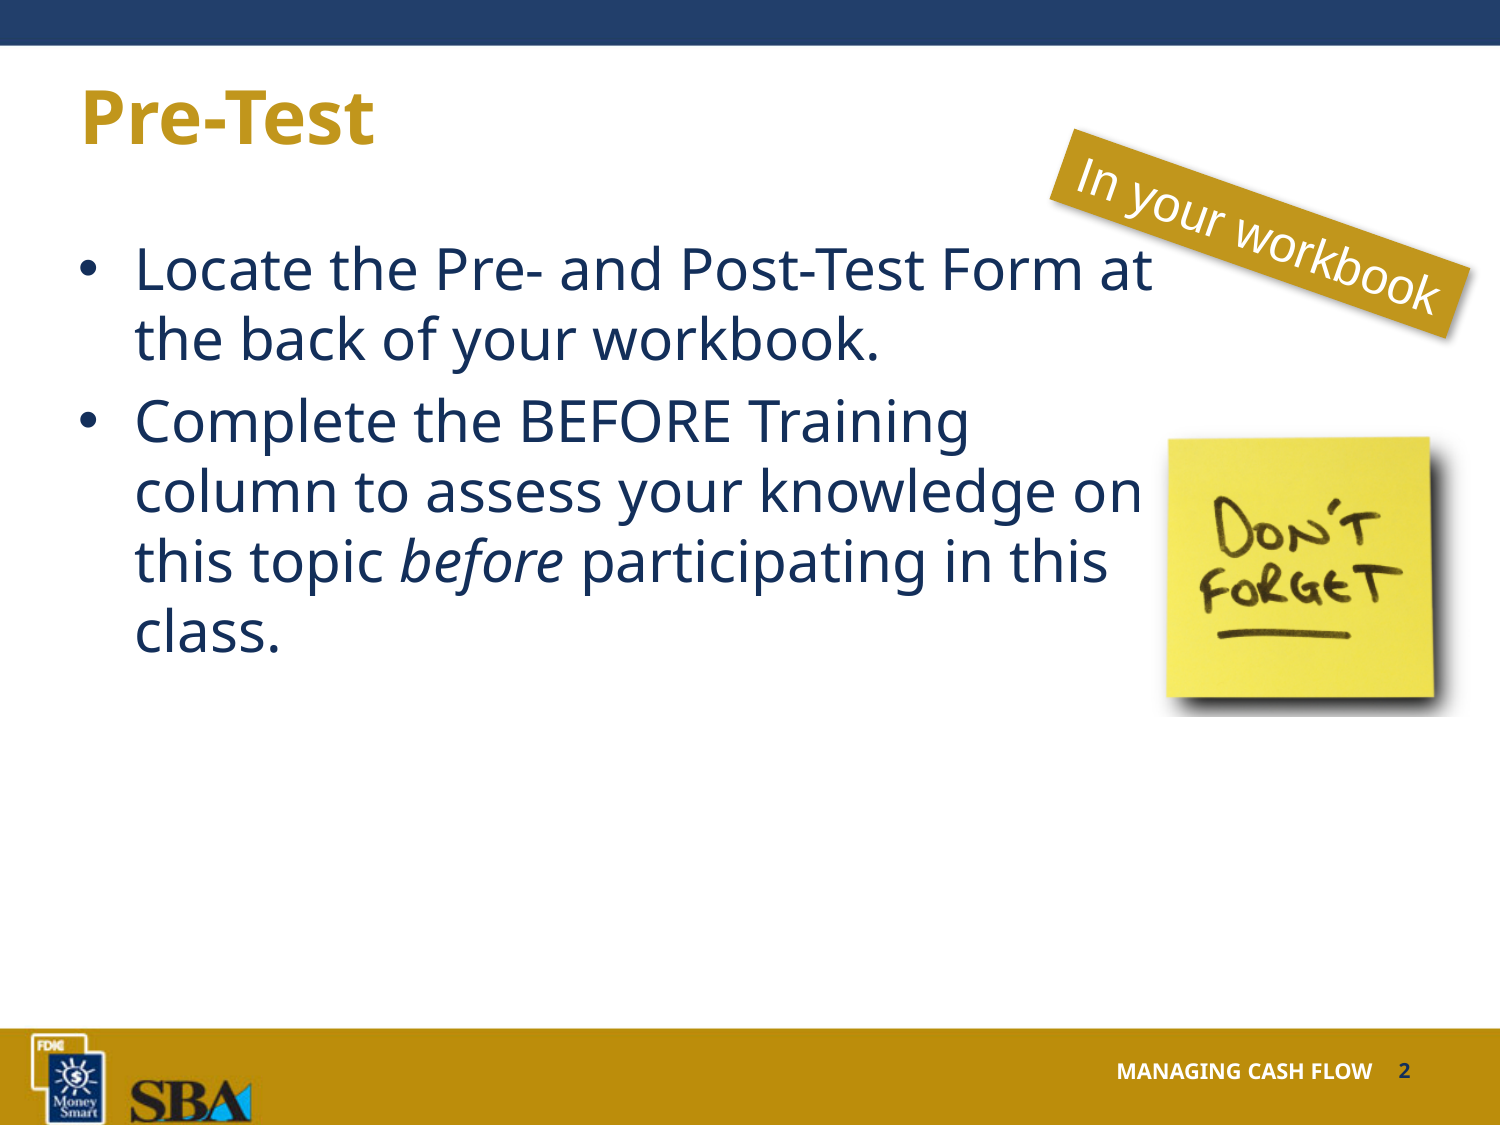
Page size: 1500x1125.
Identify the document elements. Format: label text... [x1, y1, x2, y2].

list Locate the Pre- and Post-Test Form at the back of your workbook. Complete the BEFORE Training column to assess your knowledge on this topic before participating in this class. [62, 224, 1176, 925]
title Pre-Test [64, 62, 1415, 163]
picture [0, 0, 1500, 1125]
text_box In your workbook [1049, 128, 1471, 339]
